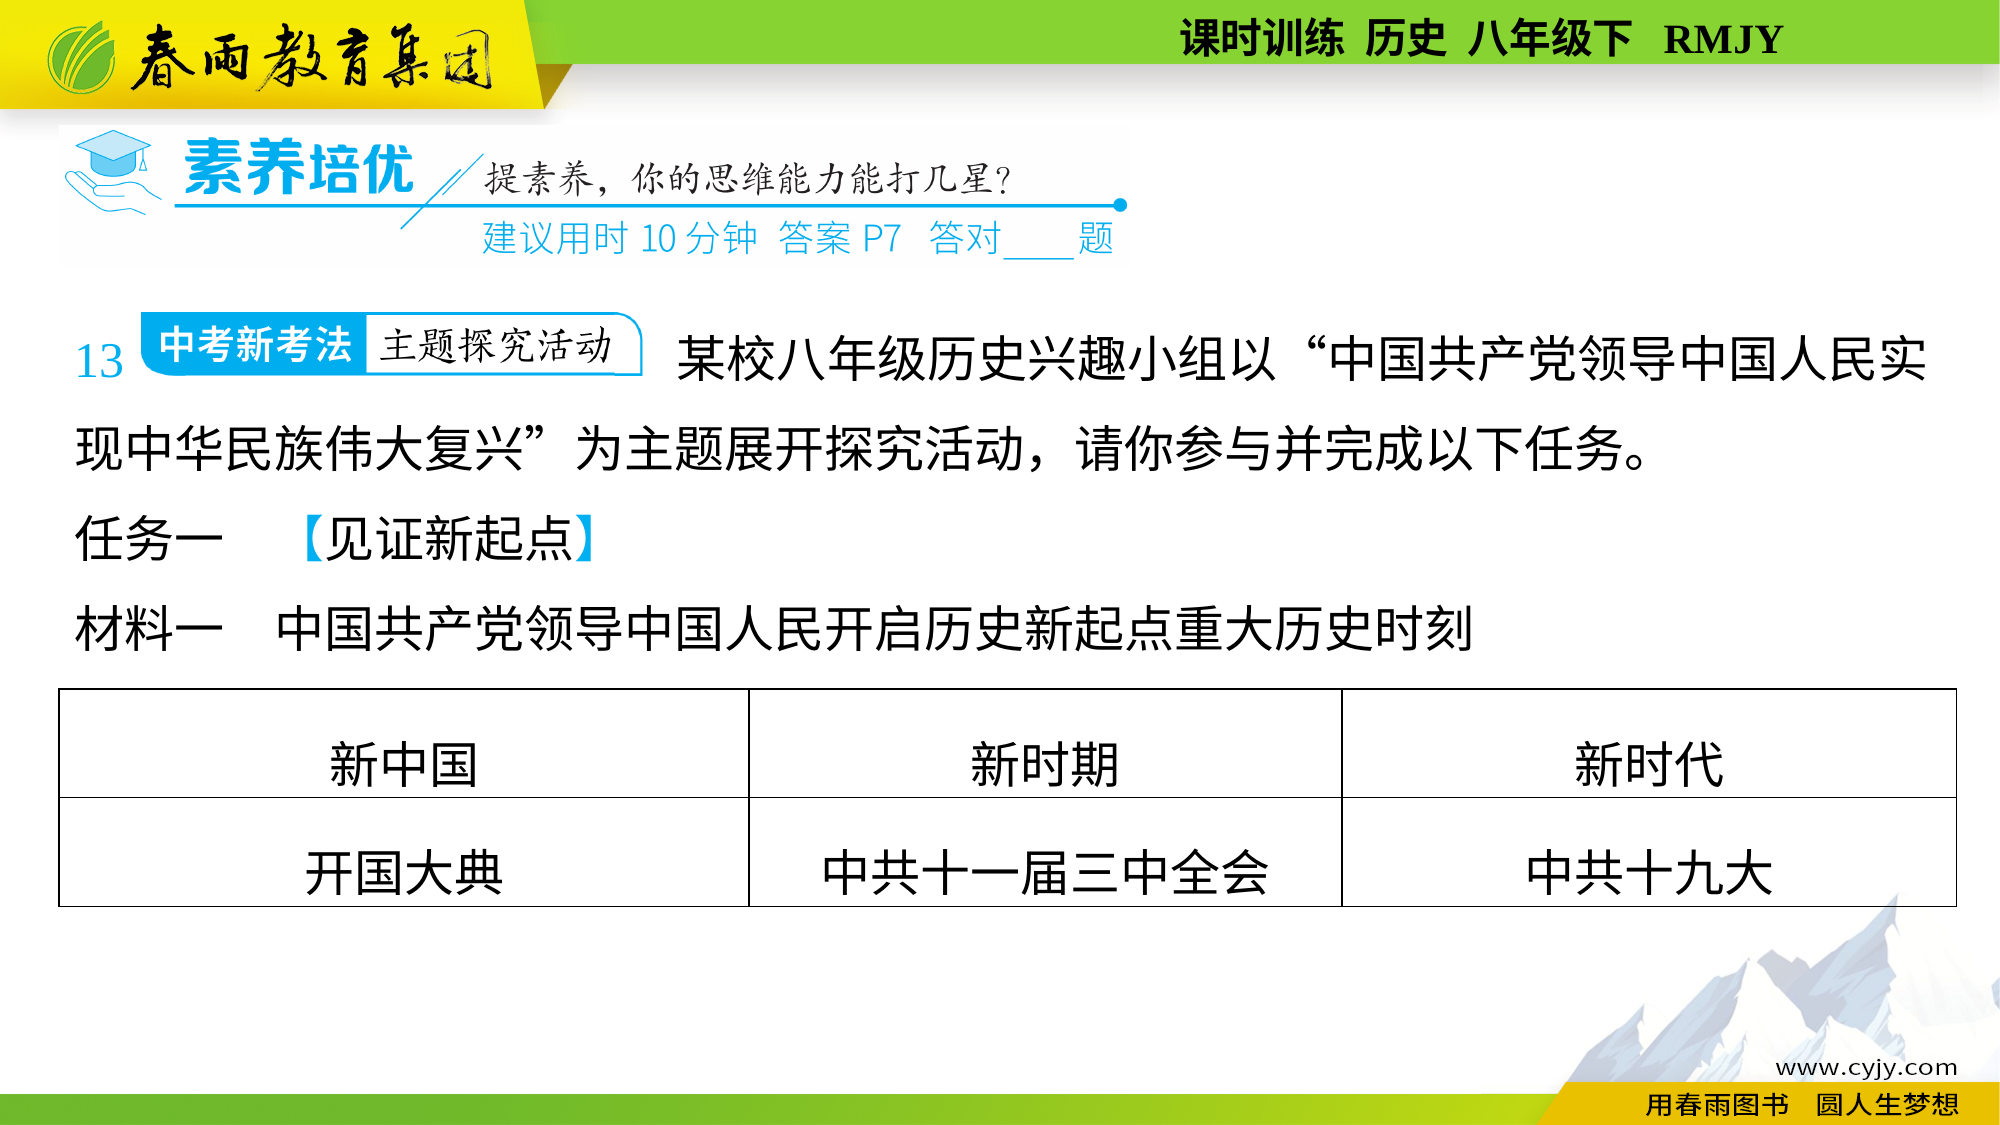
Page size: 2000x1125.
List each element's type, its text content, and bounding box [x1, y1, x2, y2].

table_cell 中共十一届三中全会 [750, 798, 1341, 906]
table_header 新时期 [750, 690, 1341, 797]
picture [0, 0, 2000, 1125]
table_cell 中共十九大 [1343, 798, 1956, 906]
table_header 新中国 [60, 690, 748, 797]
table_header 新时代 [1343, 690, 1956, 797]
list 13 某校八年级历史兴趣小组以“中国共产党领导中国人民实现中华民族伟大复兴”为主题展开探究活动，请你参与并完成以下任务。 任务一 【见证新起点】 材料一 中国共产党领导中国人民开启历史新起点重大历史时刻 [59, 290, 1944, 669]
table_cell 开国大典 [60, 798, 748, 906]
